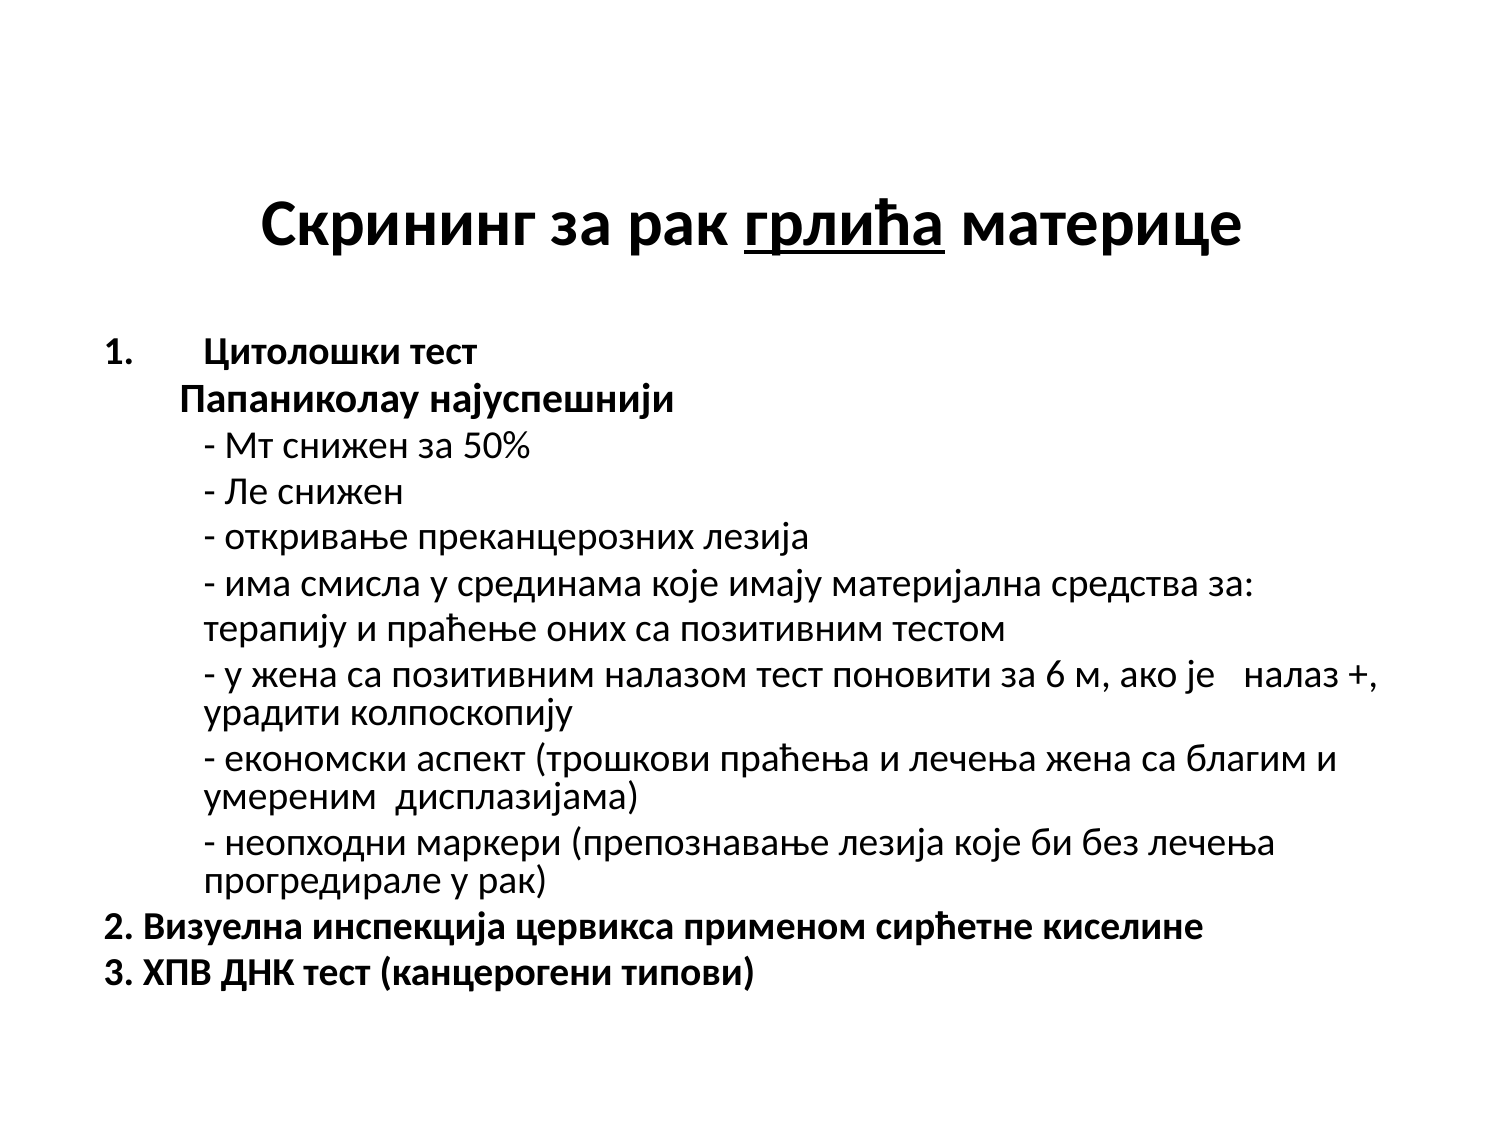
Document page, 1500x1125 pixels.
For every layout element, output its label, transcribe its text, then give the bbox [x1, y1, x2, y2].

title Скрининг за рак грлића материце [76, 125, 1427, 313]
list Цитолошки тест Папаниколау најуспешнији - Мт снижен за 50% - Ле снижен - откривање преканцерозних лезија - има смисла у срединама које имају материјална средства за: терапију и праћење оних са позитивним тестом - у жена са позитивним налазом тест поновити за 6 м, ако је налаз +, урадити колпоскопију - економски аспект (трошкови праћења и лечења жена са благим и умереним дисплазијама) - неопходни маркери (препознавање лезија које би без лечења прогредирале у рак) 2. Визуелна инспекција цервикса применом сирћетне киселине 3. ХПВ ДНК тест (канцерогени типови) [88, 326, 1439, 1069]
